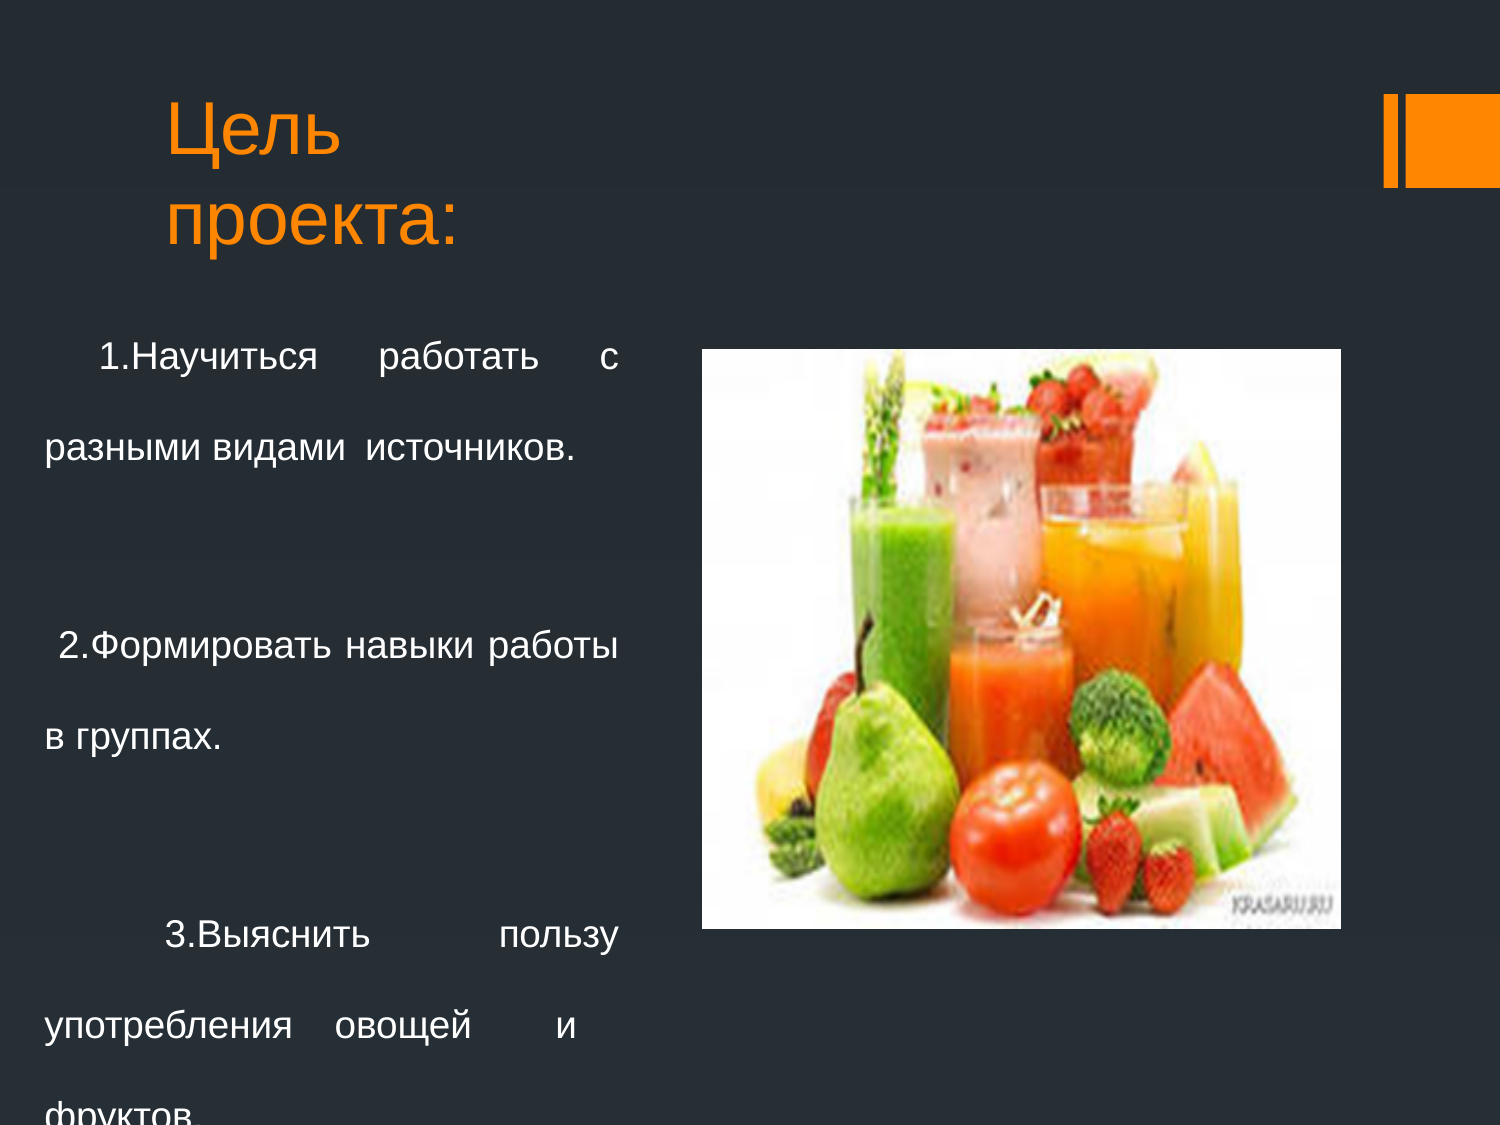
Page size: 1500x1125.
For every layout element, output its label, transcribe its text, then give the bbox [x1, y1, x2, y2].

title Цель проекта: [150, 78, 635, 268]
list 1.Научиться работать с разными видами источников. 2.Формировать навыки работы в группах. 3.Выяснить пользу употребления овощей и фруктов. [29, 278, 635, 1035]
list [702, 349, 1342, 930]
